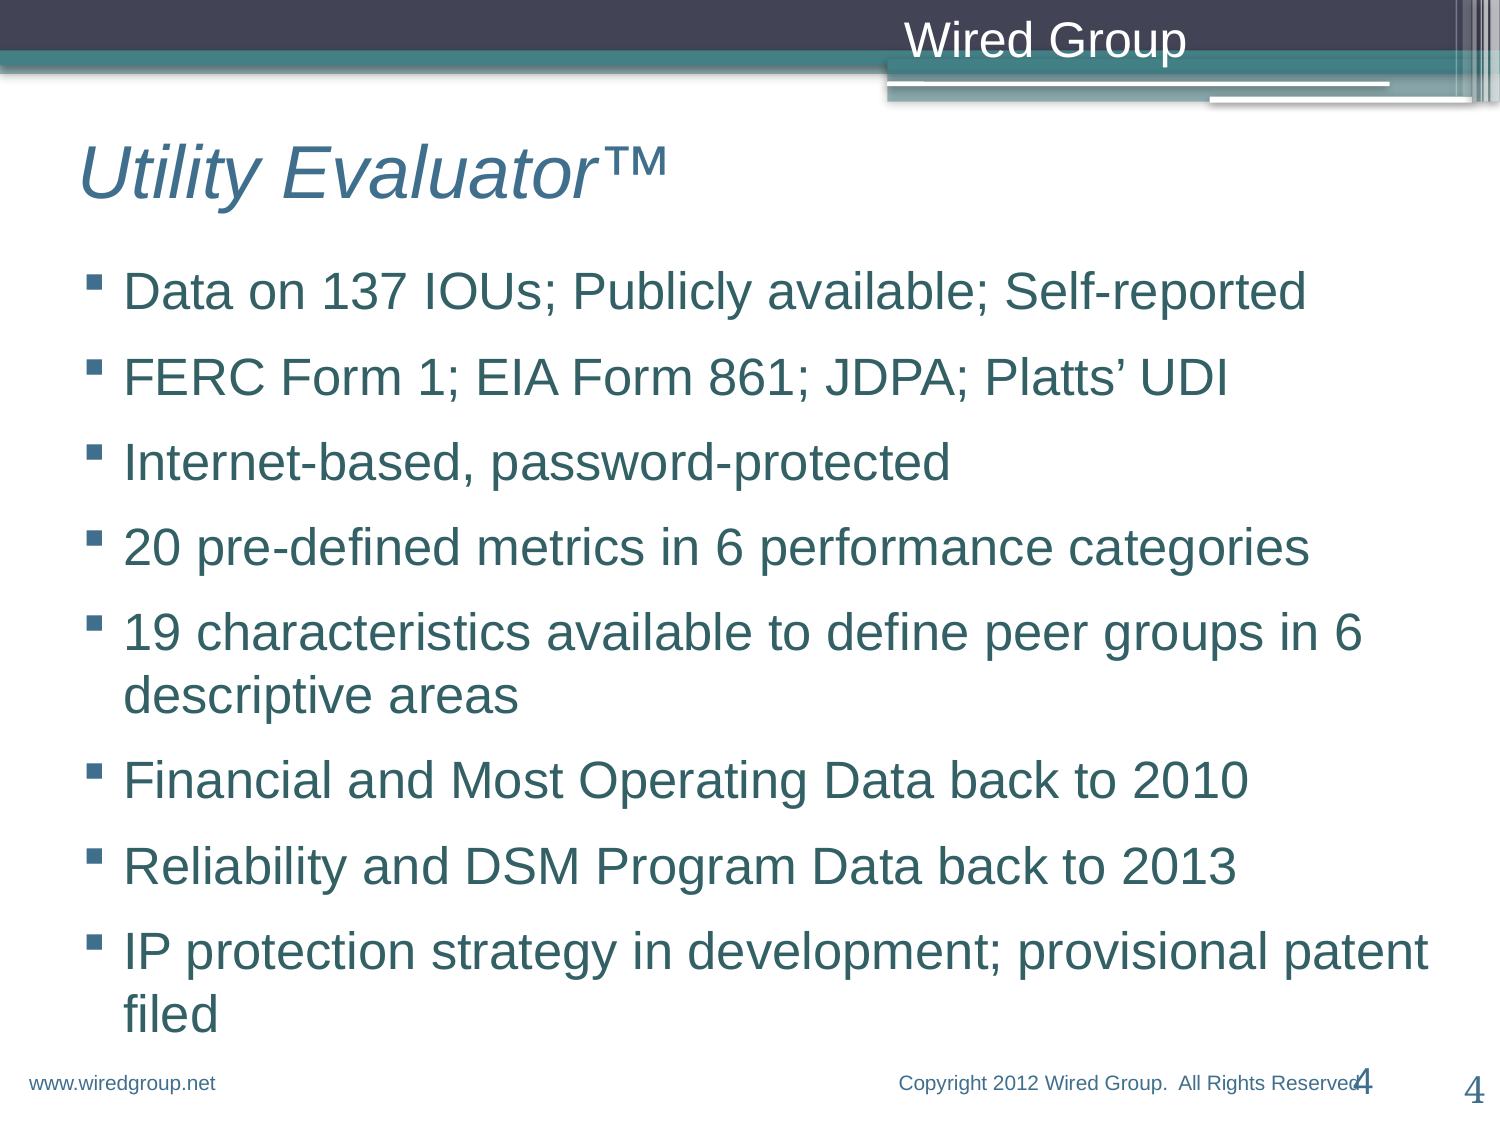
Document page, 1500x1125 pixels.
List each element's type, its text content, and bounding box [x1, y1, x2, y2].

slide_number 4 [1374, 1064, 1500, 1125]
list Data on 137 IOUs; Publicly available; Self-reported FERC Form 1; EIA Form 861; JDPA; Platts’ UDI Internet-based, password-protected 20 pre-defined metrics in 6 performance categories 19 characteristics available to define peer groups in 6 descriptive areas Financial and Most Operating Data back to 2010 Reliability and DSM Program Data back to 2013 IP protection strategy in development; provisional patent filed [50, 249, 1450, 1063]
title Utility Evaluator™ [62, 112, 1413, 226]
footer Copyright 2012 Wired Group. All Rights Reserved [849, 1062, 1375, 1094]
